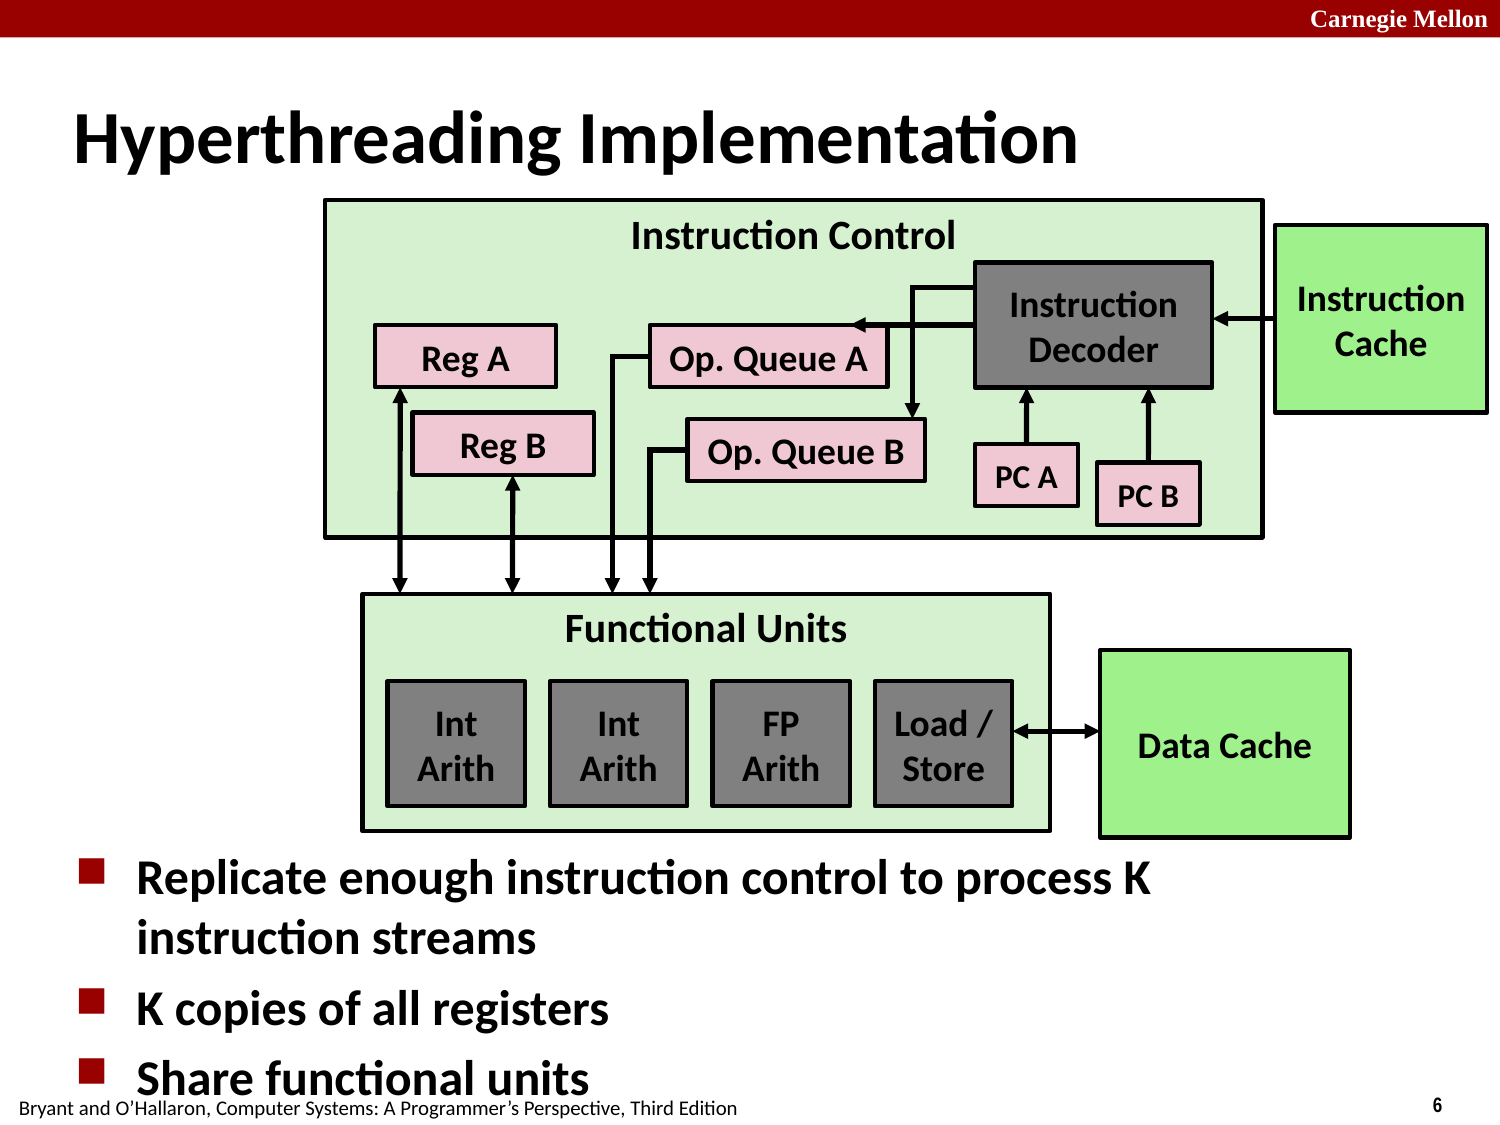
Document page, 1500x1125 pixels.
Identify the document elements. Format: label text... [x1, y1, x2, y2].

title Hyperthreading Implementation [58, 71, 1413, 197]
text_box Op. Queue B [687, 418, 925, 482]
text_box Data Cache [1100, 650, 1350, 838]
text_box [912, 332, 976, 419]
text_box Instruction Cache [1274, 224, 1488, 413]
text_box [612, 355, 651, 594]
text_box Reg B [412, 412, 594, 475]
text_box Reg A [375, 324, 557, 388]
text_box Op. Queue A [649, 324, 888, 388]
list Replicate enough instruction control to process K instruction streams K copies of all registers Share functional units [64, 837, 1363, 1040]
text_box PC A [974, 443, 1078, 507]
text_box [362, 593, 1051, 832]
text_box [849, 287, 976, 326]
text_box Instruction Decoder [974, 262, 1213, 388]
text_box PC B [1096, 462, 1200, 525]
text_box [654, 449, 688, 594]
text_box Instruction Control [324, 200, 1263, 538]
